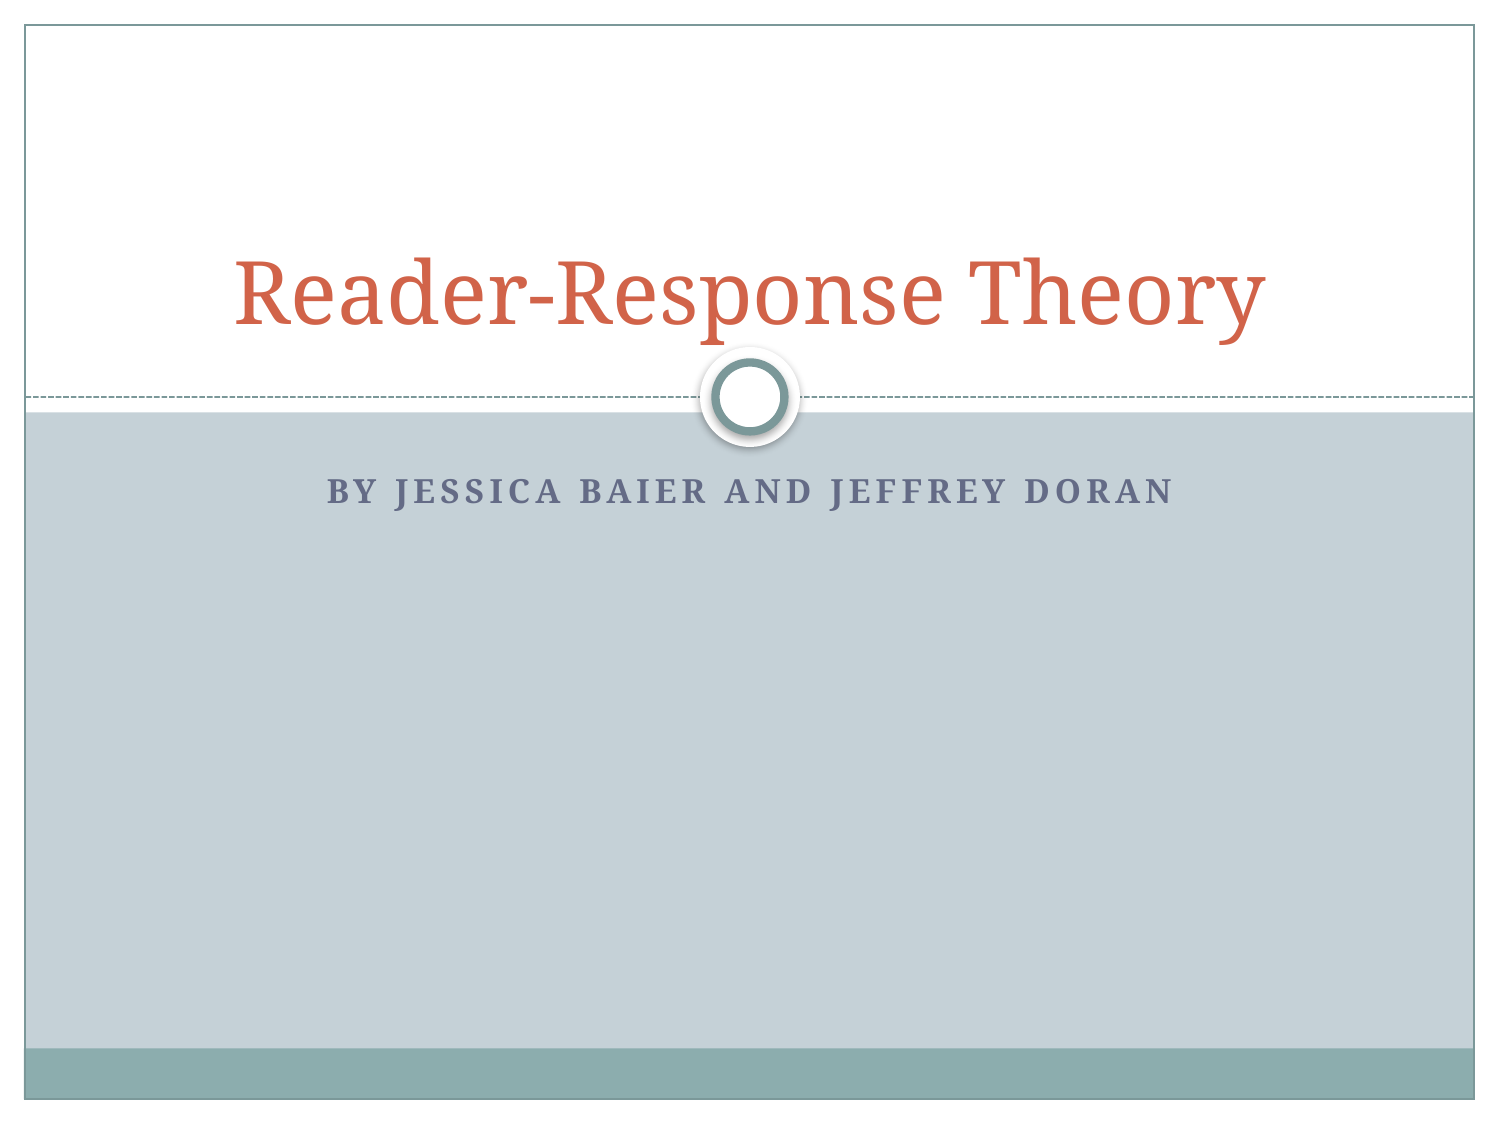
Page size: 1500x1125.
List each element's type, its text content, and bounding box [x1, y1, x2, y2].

subtitle By Jessica Baier and Jeffrey Doran [225, 462, 1275, 750]
title Reader-Response Theory [112, 62, 1388, 350]
